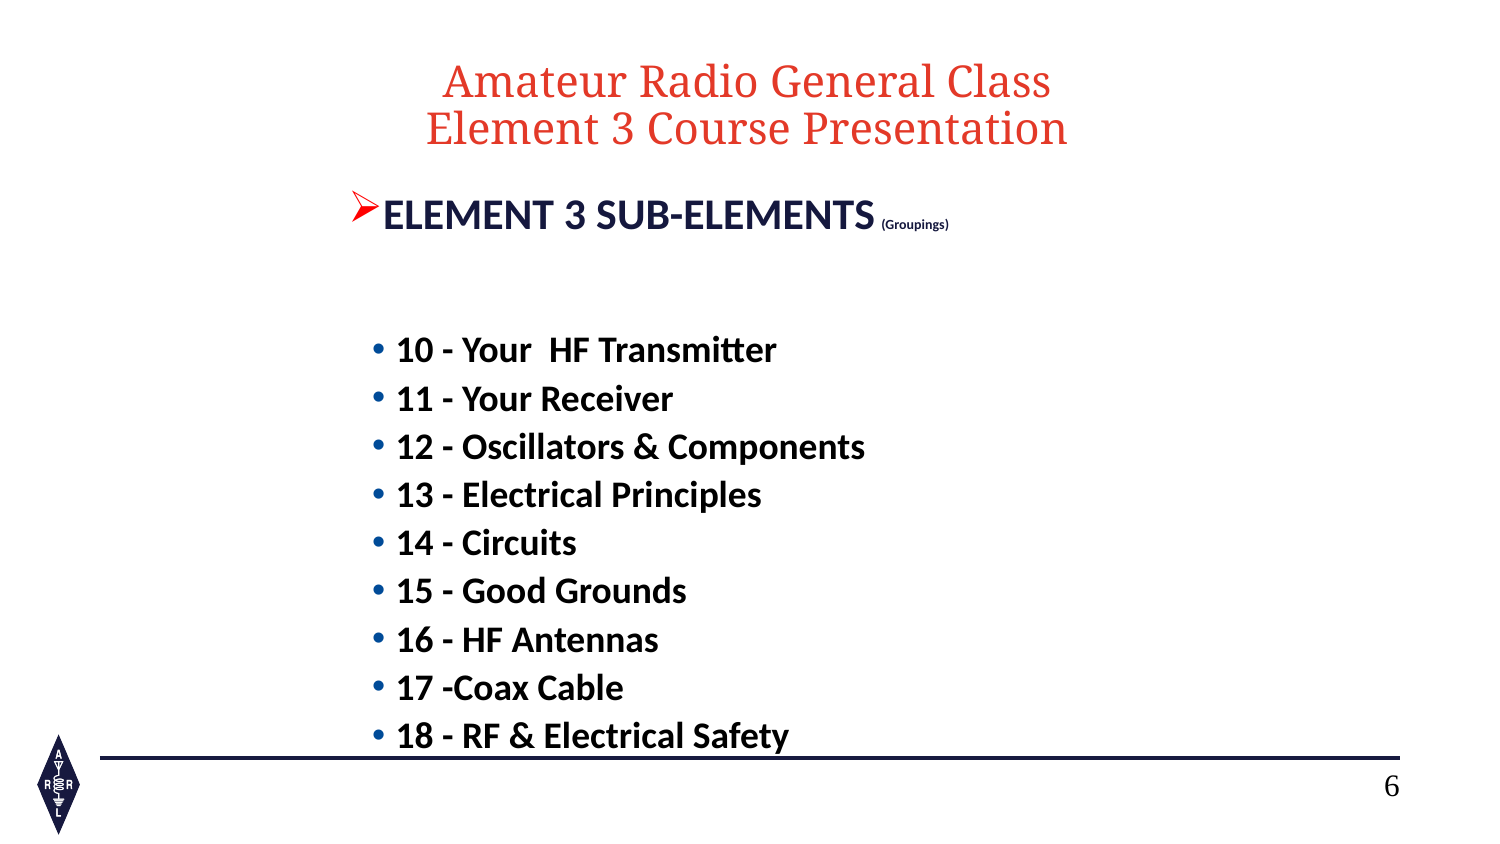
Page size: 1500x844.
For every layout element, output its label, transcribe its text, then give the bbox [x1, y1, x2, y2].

title Amateur Radio General Class Element 3 Course Presentation [216, 53, 1280, 161]
picture [37, 734, 80, 835]
list ELEMENT 3 SUB-ELEMENTS (Groupings) 10 - Your HF Transmitter 11 - Your Receiver 12 - Oscillators & Components 13 - Electrical Principles 14 - Circuits 15 - Good Grounds 16 - HF Antennas 17 -Coax Cable 18 - RF & Electrical Safety [348, 185, 1273, 781]
slide_number 6 [1302, 761, 1400, 807]
